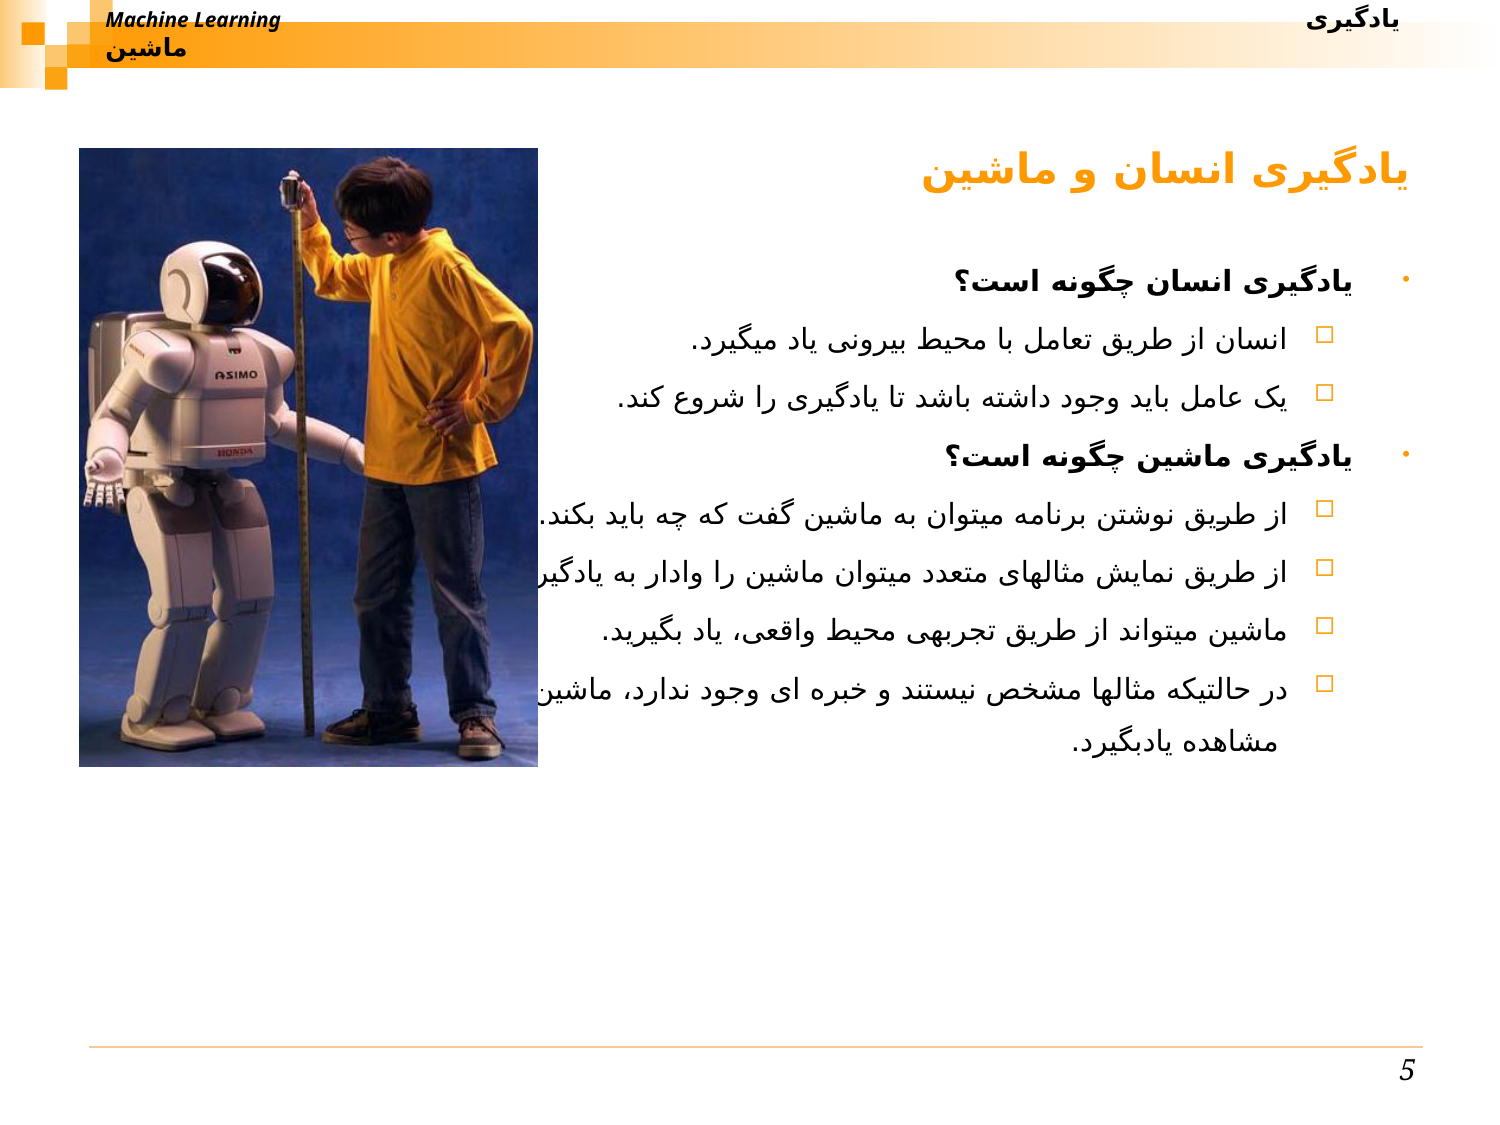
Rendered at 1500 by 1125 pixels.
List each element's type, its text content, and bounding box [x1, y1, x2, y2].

text_box یادگیری انسان و ماشین [74, 125, 1425, 208]
picture [79, 148, 538, 767]
slide_number 5 [1080, 1023, 1431, 1099]
list یادگیری انسان چگونه است؟ انسان از طریق تعامل با محیط بیرونی یاد می­گیرد. یک عامل باید وجود داشته باشد تا یاد­گیری را شروع کند. یادگیری ماشین چگونه است؟ از طریق نوشتن برنامه می­توان به ماشین گفت که چه باید بکند. از طریق نمایش مثال­های متعدد می­توان ماشین را وادار به یادگیری نمود. ماشین می­تواند از طریق تجربه­ی محیط واقعی، یاد بگیرید. در حالتی­که مثال­ها مشخص نیستند و خبره ای وجود ندارد، ماشین می­تواند از طریق مشاهده یادبگیرد. [75, 236, 1425, 875]
text_box Machine Learning یادگیری ماشین [90, 22, 1471, 70]
